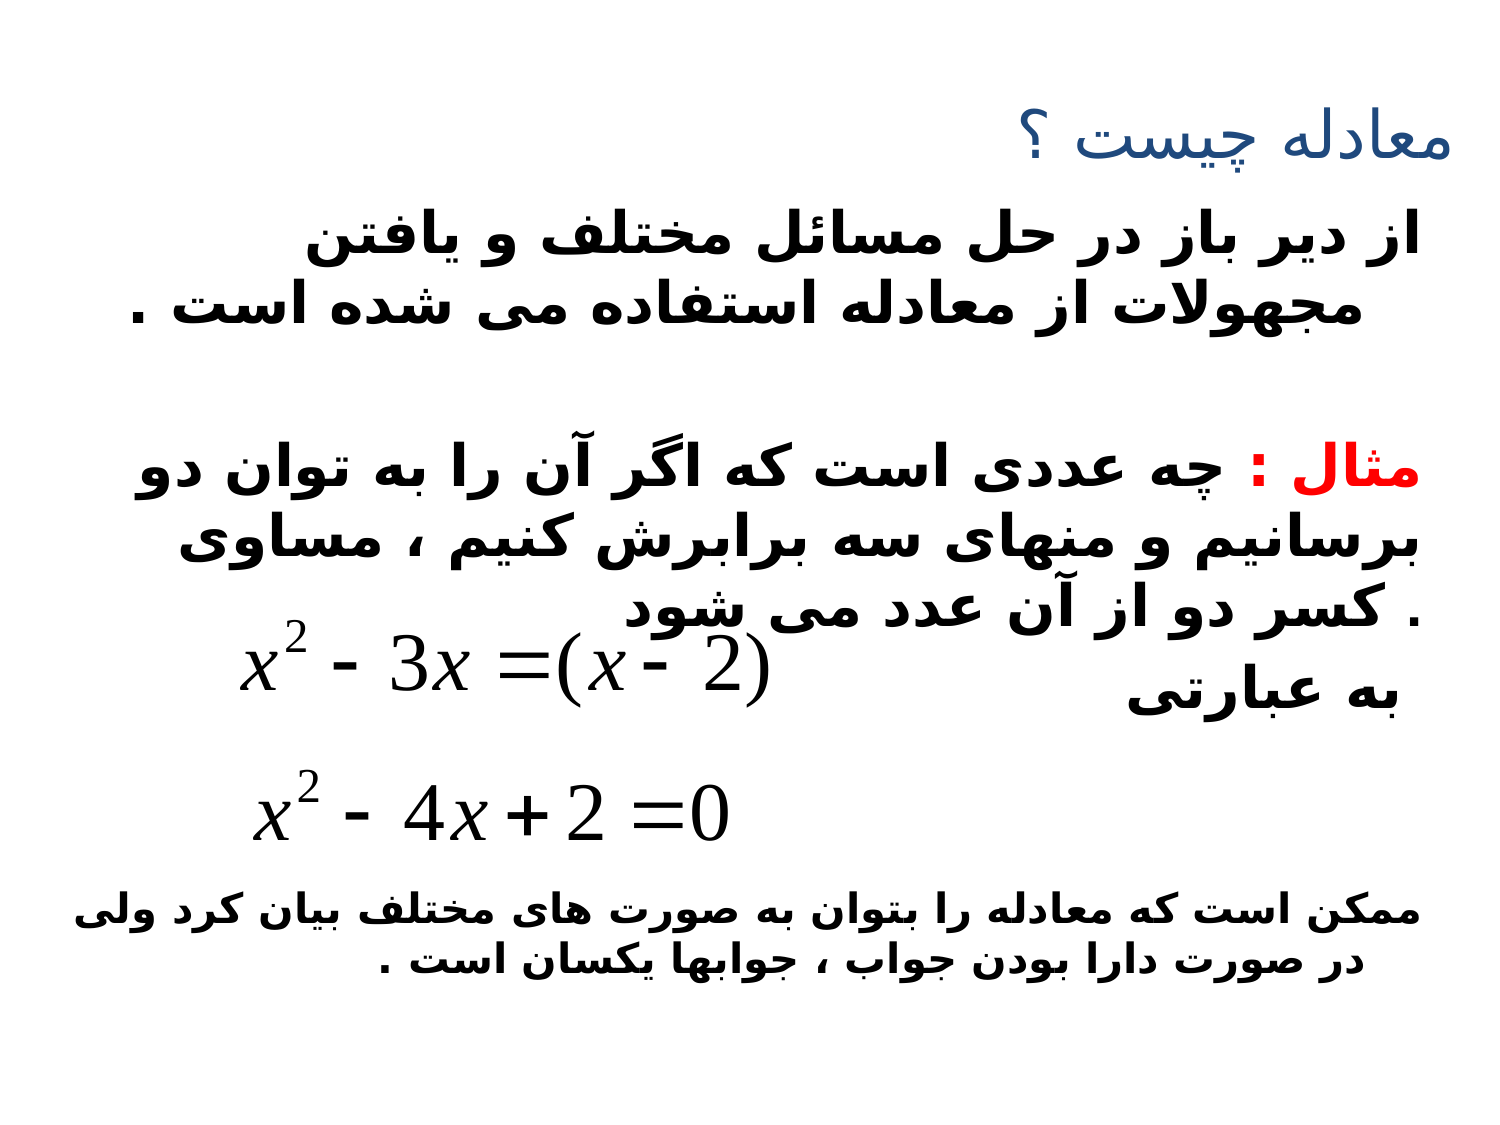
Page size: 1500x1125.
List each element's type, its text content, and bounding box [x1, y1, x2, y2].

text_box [224, 599, 785, 726]
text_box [237, 749, 749, 862]
text_box [200, 350, 1438, 838]
text_box ممکن است که معادله را بتوان به صورت های مختلف بیان کرد ولی در صورت دارا بودن جواب ، جوابها یکسان است . [37, 874, 1438, 1038]
text_box از دیر باز در حل مسائل مختلف و یافتن مجهولات از معادله استفاده می شده است . مثال : چه عددی است که اگر آن را به توان دو برسانیم و منهای سه برابرش کنیم ، مساوی کسر دو از آن عدد می شود . به عبارتی [37, 187, 1438, 350]
title معادله چیست ؟ [237, 74, 1471, 190]
